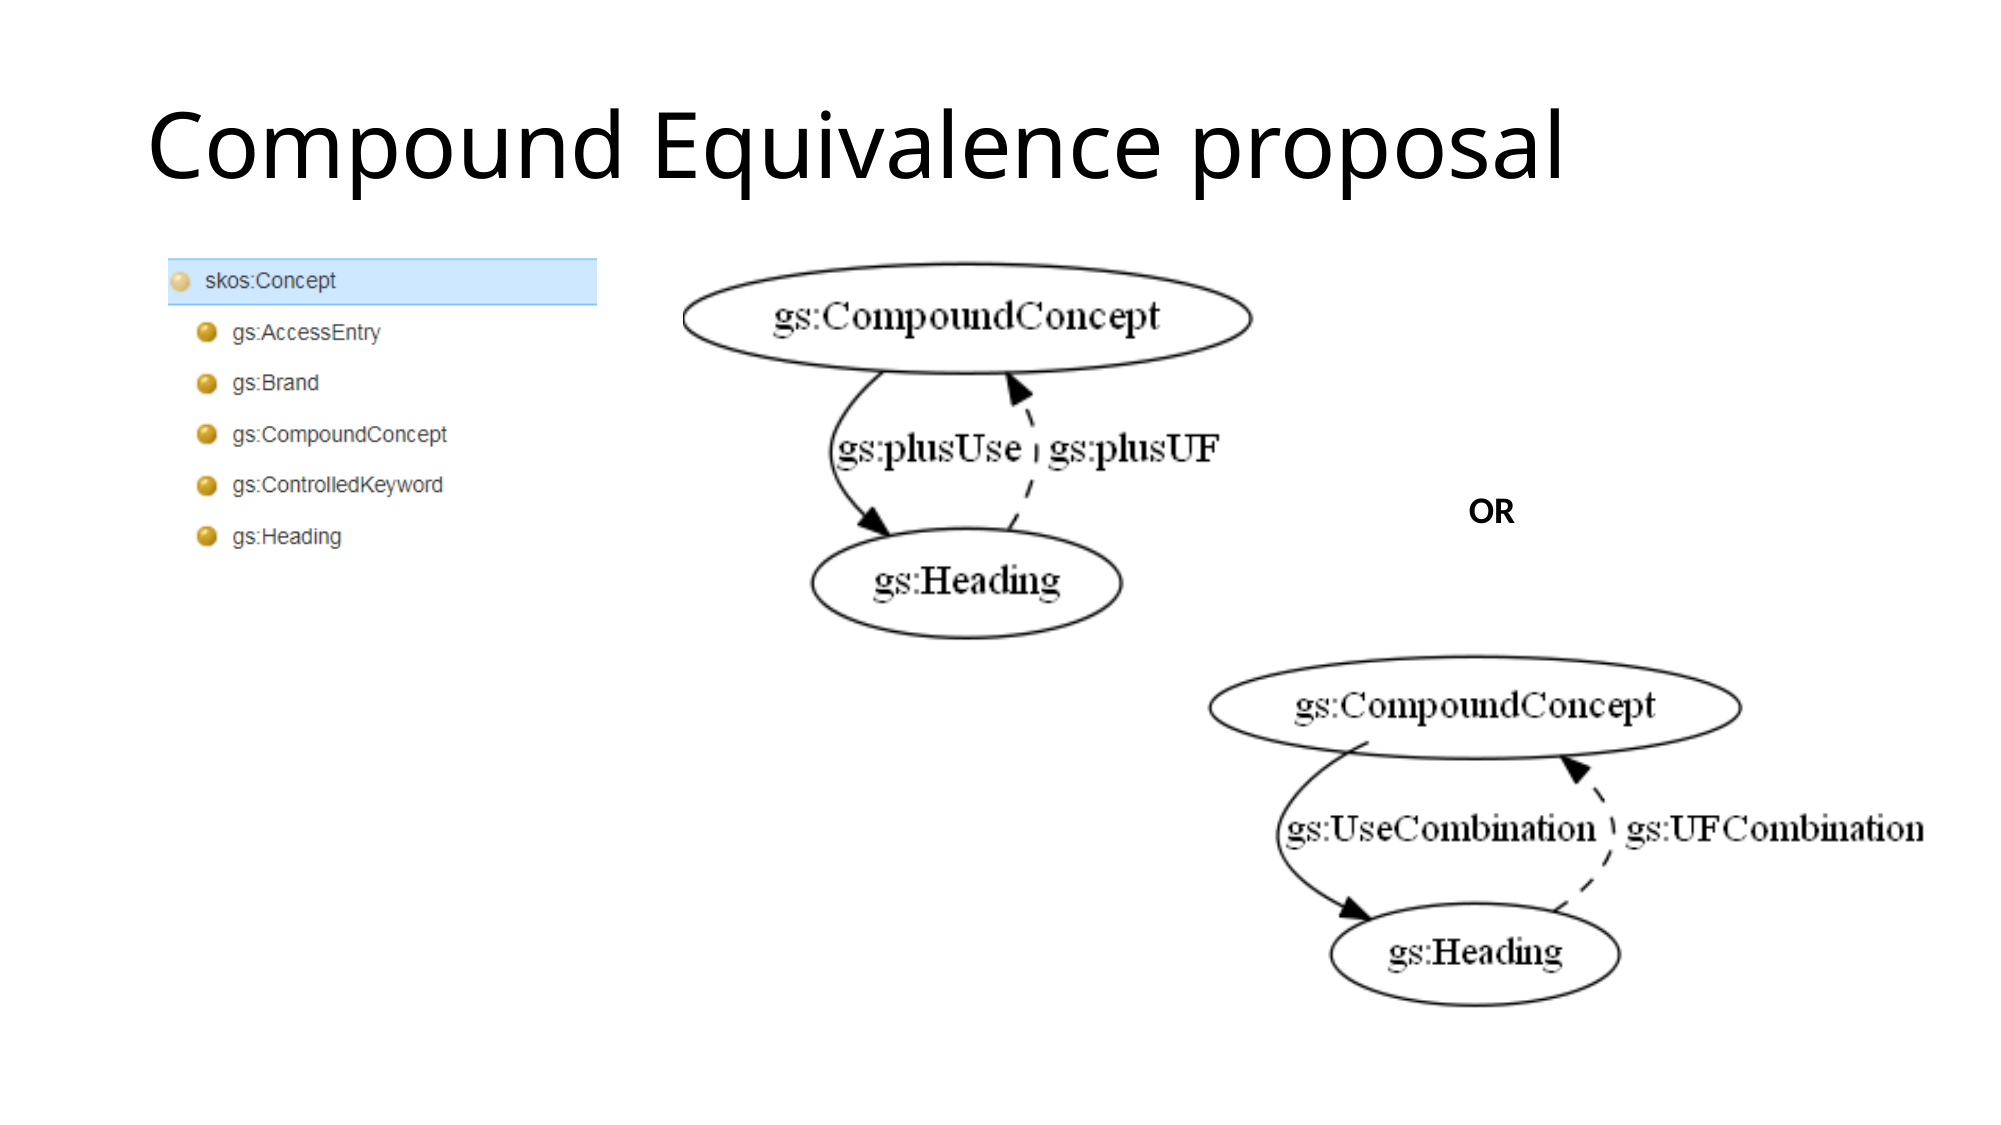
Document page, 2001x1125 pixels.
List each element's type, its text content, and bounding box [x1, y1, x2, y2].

title Compound Equivalence proposal [131, 40, 1857, 258]
text_box OR [1454, 478, 1684, 539]
picture [683, 257, 1932, 1016]
picture [168, 257, 597, 571]
